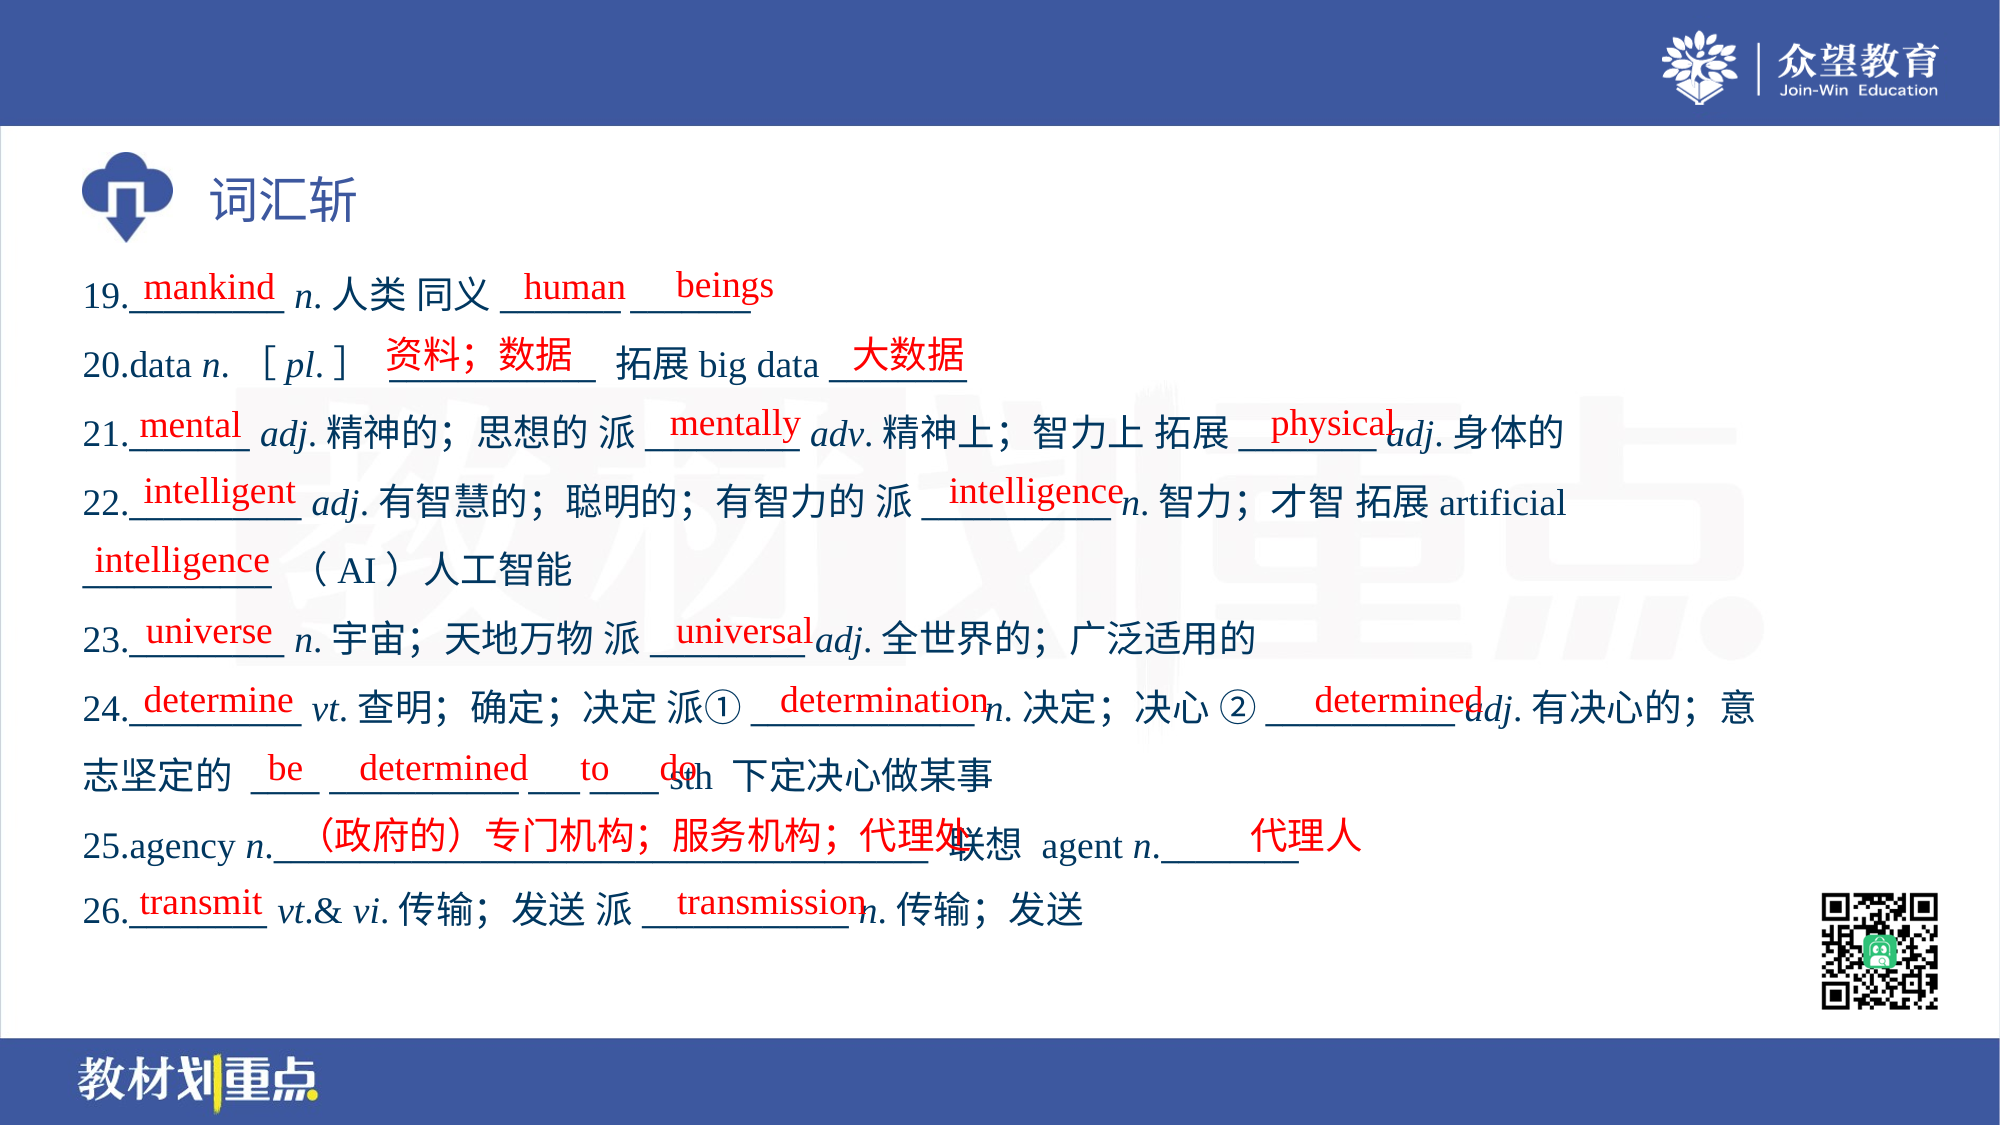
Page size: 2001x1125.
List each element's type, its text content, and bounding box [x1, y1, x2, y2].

text_box beings [662, 240, 788, 299]
text_box universe [132, 586, 287, 645]
text_box do [645, 723, 711, 782]
text_box intelligent [130, 446, 310, 505]
text_box 19._________ n.人类 同义_______ _______ 20.data n.［pl.］ ____________ 拓展big data ________ 21._______ adj.精神的；思想的 派_________ adv.精神上；智力上 拓展________ adj.身体的 22.__________ adj.有智慧的；聪明的；有智力的 派___________ n.智力；才智 拓展artificial ___________ （AI）人工智能 23._________ n.宇宙；天地万物 派_________ adj.全世界的；广泛适用的 24.__________ vt.查明；确定；决定 派①_____________ n.决定；决心 ②___________ adj.有决心的；意 志坚定的 ____ ___________ ___ ____ sth 下定决心做某事 25.agency n.______________________________________ 联想 agent n.________ 26.________ vt.& vi.传输；发送 派____________ n.传输；发送 [82, 247, 1817, 924]
text_box determined [1301, 654, 1498, 713]
picture [0, 0, 2000, 1125]
text_box universal [662, 586, 828, 645]
text_box transmission [663, 857, 881, 916]
text_box （政府的）专门机构；服务机构；代理处 [283, 792, 986, 851]
text_box transmit [126, 857, 277, 916]
text_box determined [345, 723, 542, 782]
text_box intelligence [81, 515, 284, 574]
text_box 代理人 [1236, 792, 1377, 851]
text_box determine [130, 654, 308, 713]
text_box physical [1257, 377, 1410, 436]
text_box mankind [130, 242, 289, 301]
text_box mentally [656, 377, 815, 436]
text_box determination [766, 654, 1003, 713]
text_box mental [126, 379, 256, 439]
text_box human [510, 242, 640, 301]
text_box to [566, 723, 624, 782]
text_box intelligence [935, 446, 1138, 505]
text_box 资料；数据 [371, 311, 587, 370]
text_box be [254, 723, 317, 782]
text_box 大数据 [838, 311, 979, 370]
